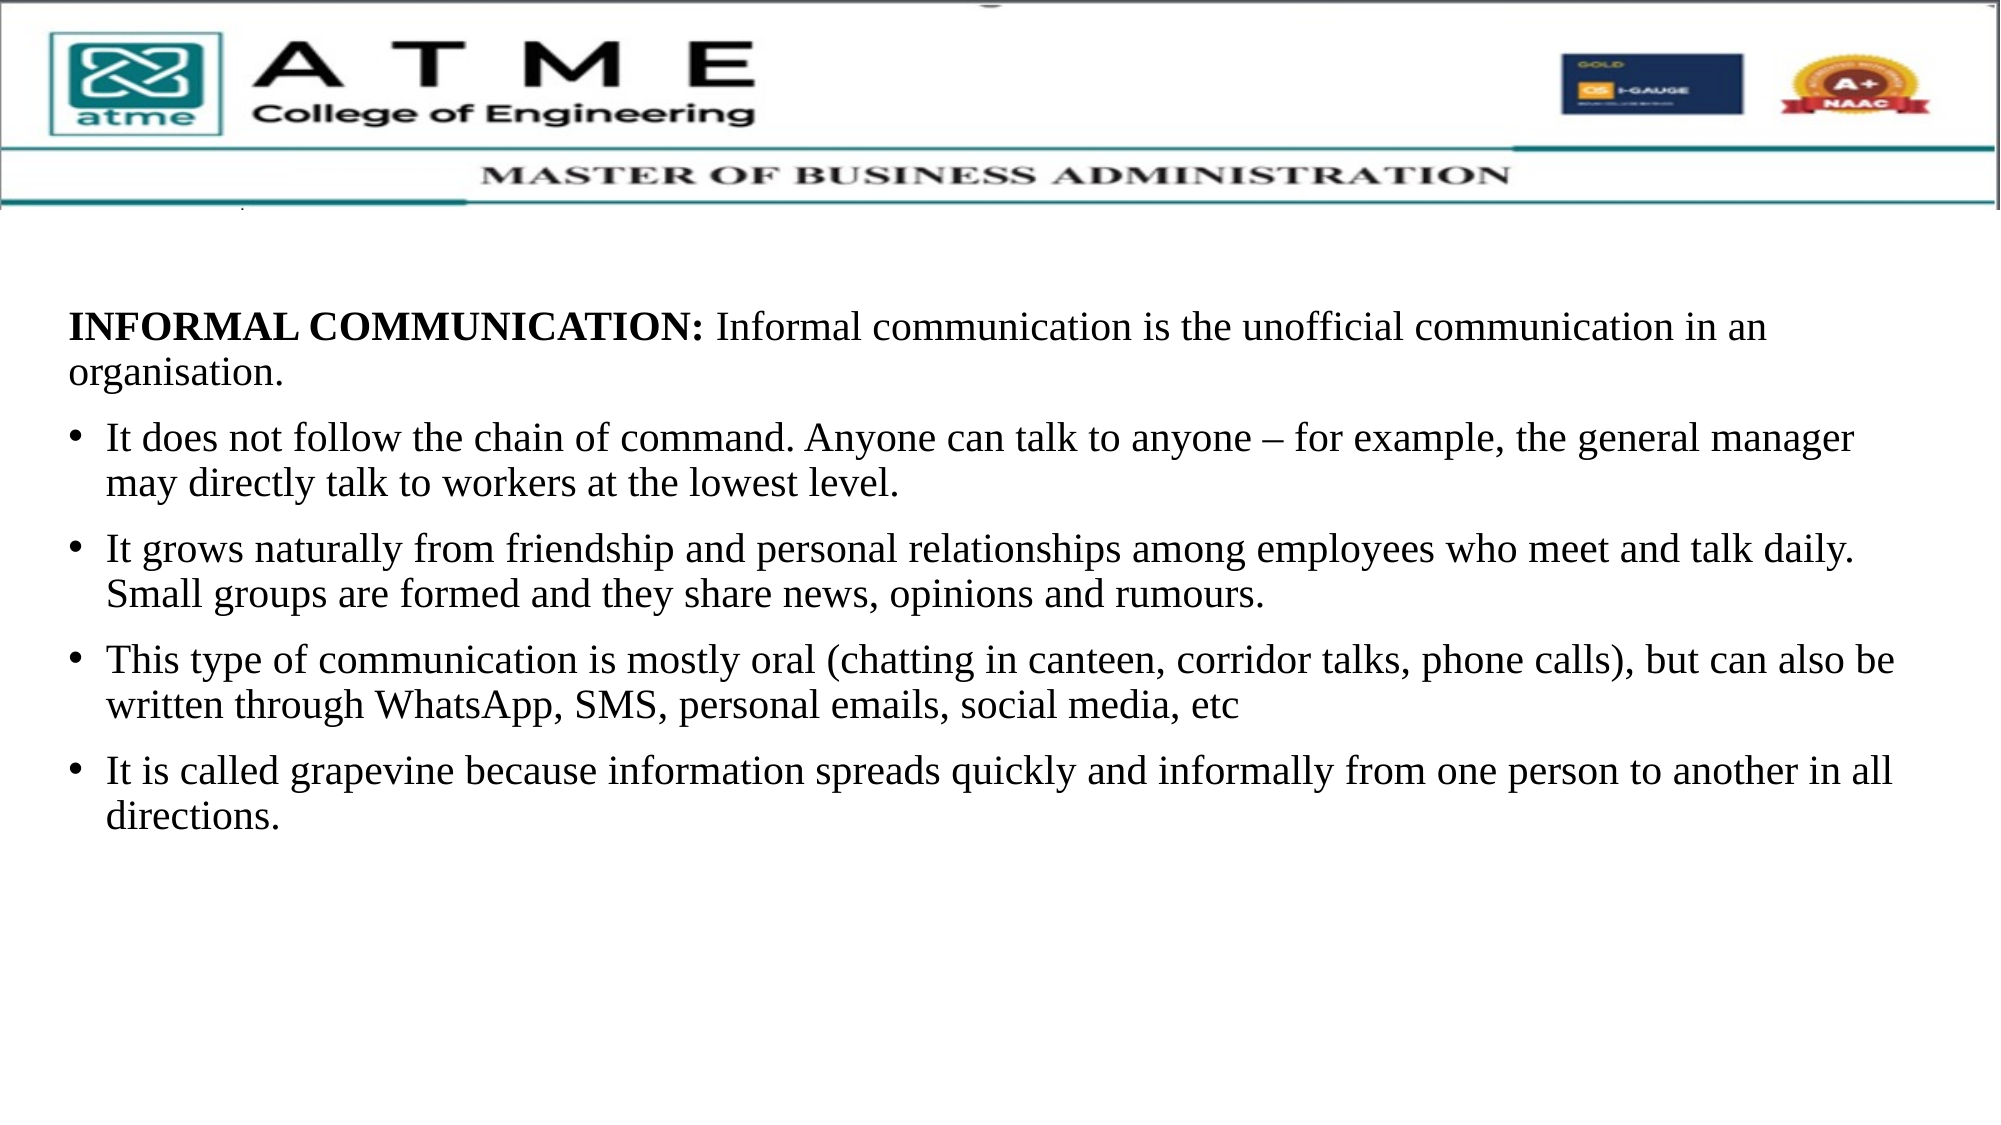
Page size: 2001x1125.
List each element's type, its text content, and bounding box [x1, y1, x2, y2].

list INFORMAL COMMUNICATION: Informal communication is the unofficial communication in an organisation. It does not follow the chain of command. Anyone can talk to anyone – for example, the general manager may directly talk to workers at the lowest level. It grows naturally from friendship and personal relationships among employees who meet and talk daily. Small groups are formed and they share news, opinions and rumours. This type of communication is mostly oral (chatting in canteen, corridor talks, phone calls), but can also be written through WhatsApp, SMS, personal emails, social media, etc It is called grapevine because information spreads quickly and informally from one person to another in all directions. [53, 296, 1947, 1125]
picture [0, 0, 2000, 210]
